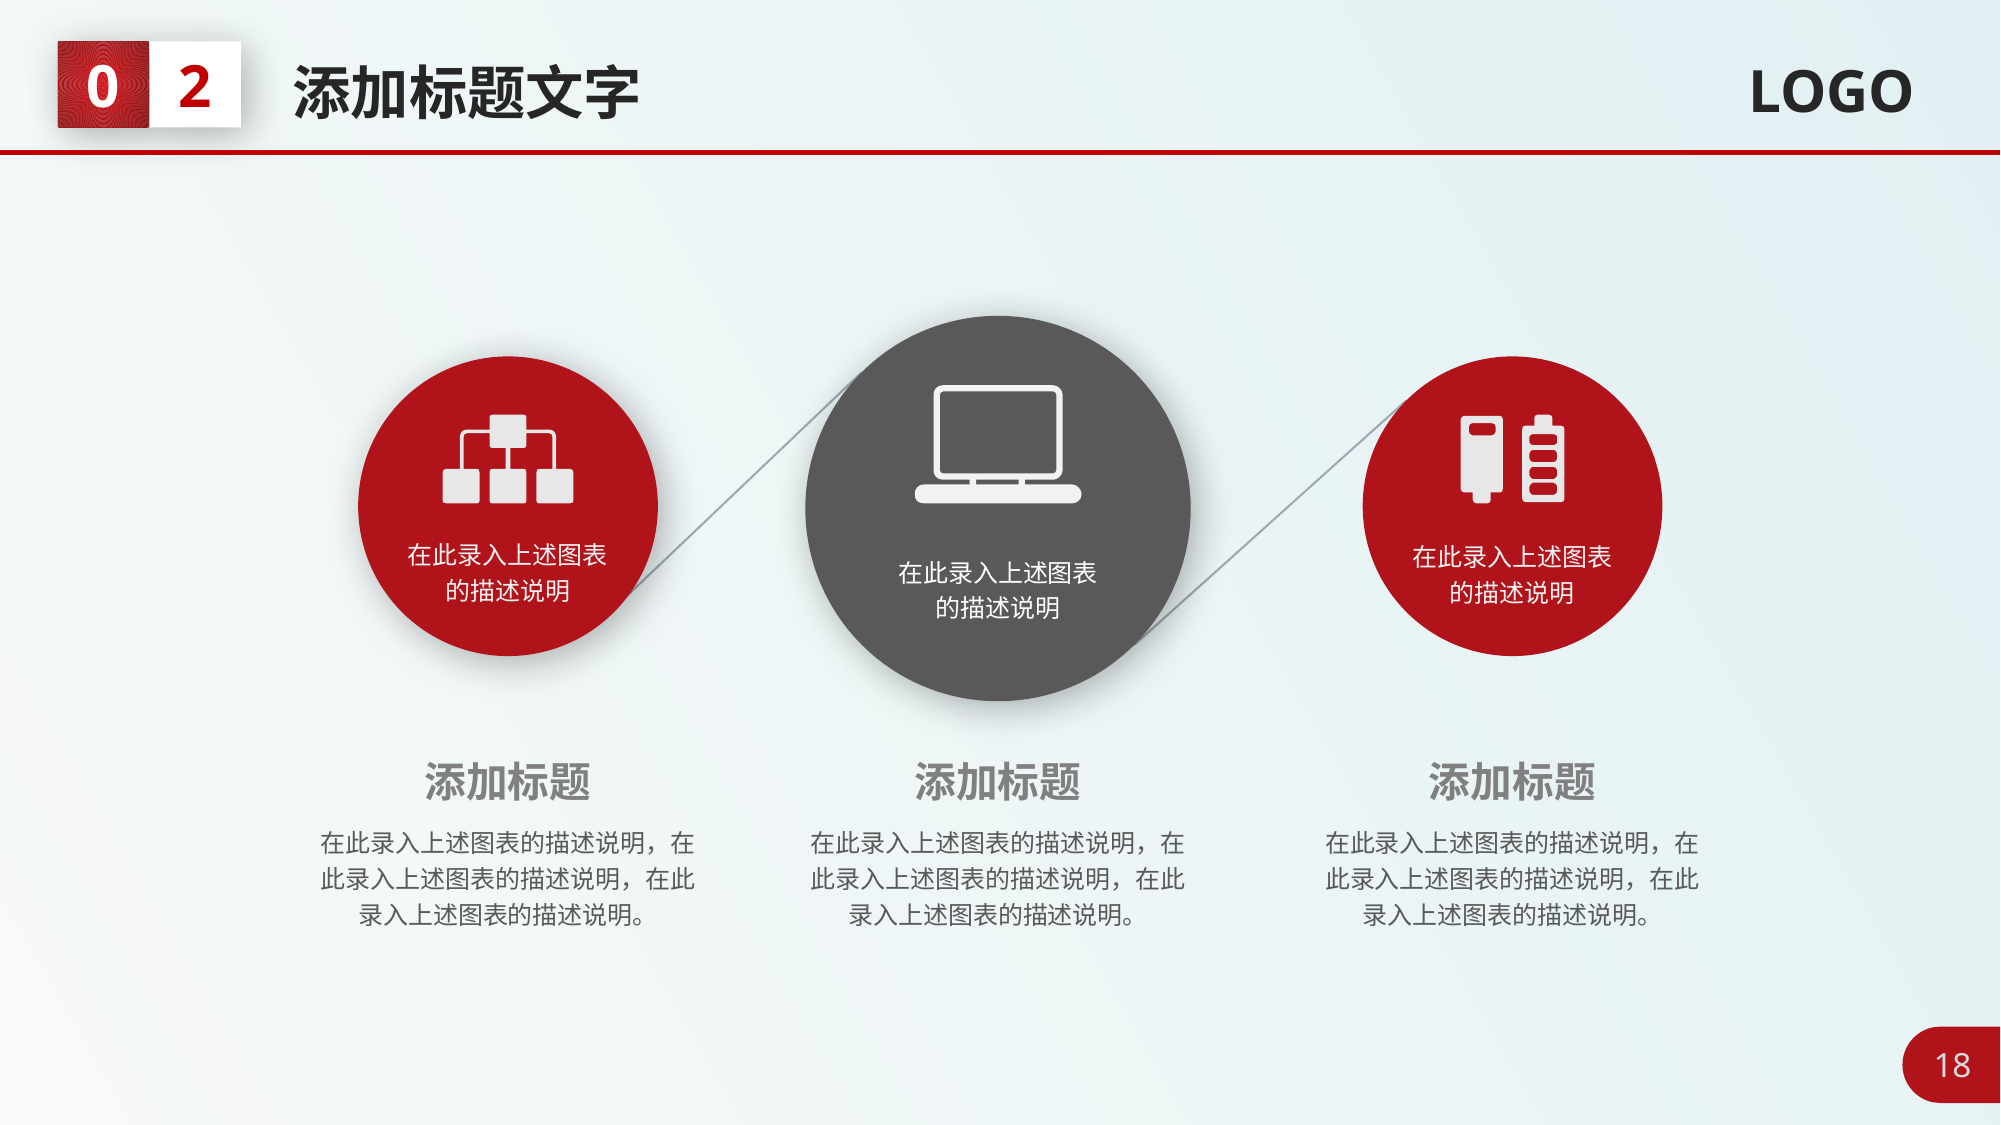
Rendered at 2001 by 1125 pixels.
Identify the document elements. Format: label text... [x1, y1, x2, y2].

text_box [805, 315, 1191, 702]
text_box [0, 41, 2000, 153]
text_box 添加标题 [409, 748, 607, 814]
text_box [658, 372, 805, 613]
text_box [358, 356, 658, 657]
text_box 添加标题 [1413, 748, 1612, 814]
text_box 在此录入上述图表的描述说明，在此录入上述图表的描述说明，在此录入上述图表的描述说明。 [794, 814, 1202, 937]
text_box 添加标题 [899, 748, 1097, 814]
text_box 在此录入上述图表的描述说明，在此录入上述图表的描述说明，在此录入上述图表的描述说明。 [1308, 814, 1717, 937]
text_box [1191, 400, 1362, 645]
text_box 在此录入上述图表的描述说明，在此录入上述图表的描述说明，在此录入上述图表的描述说明。 [304, 814, 712, 937]
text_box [1362, 356, 1663, 657]
